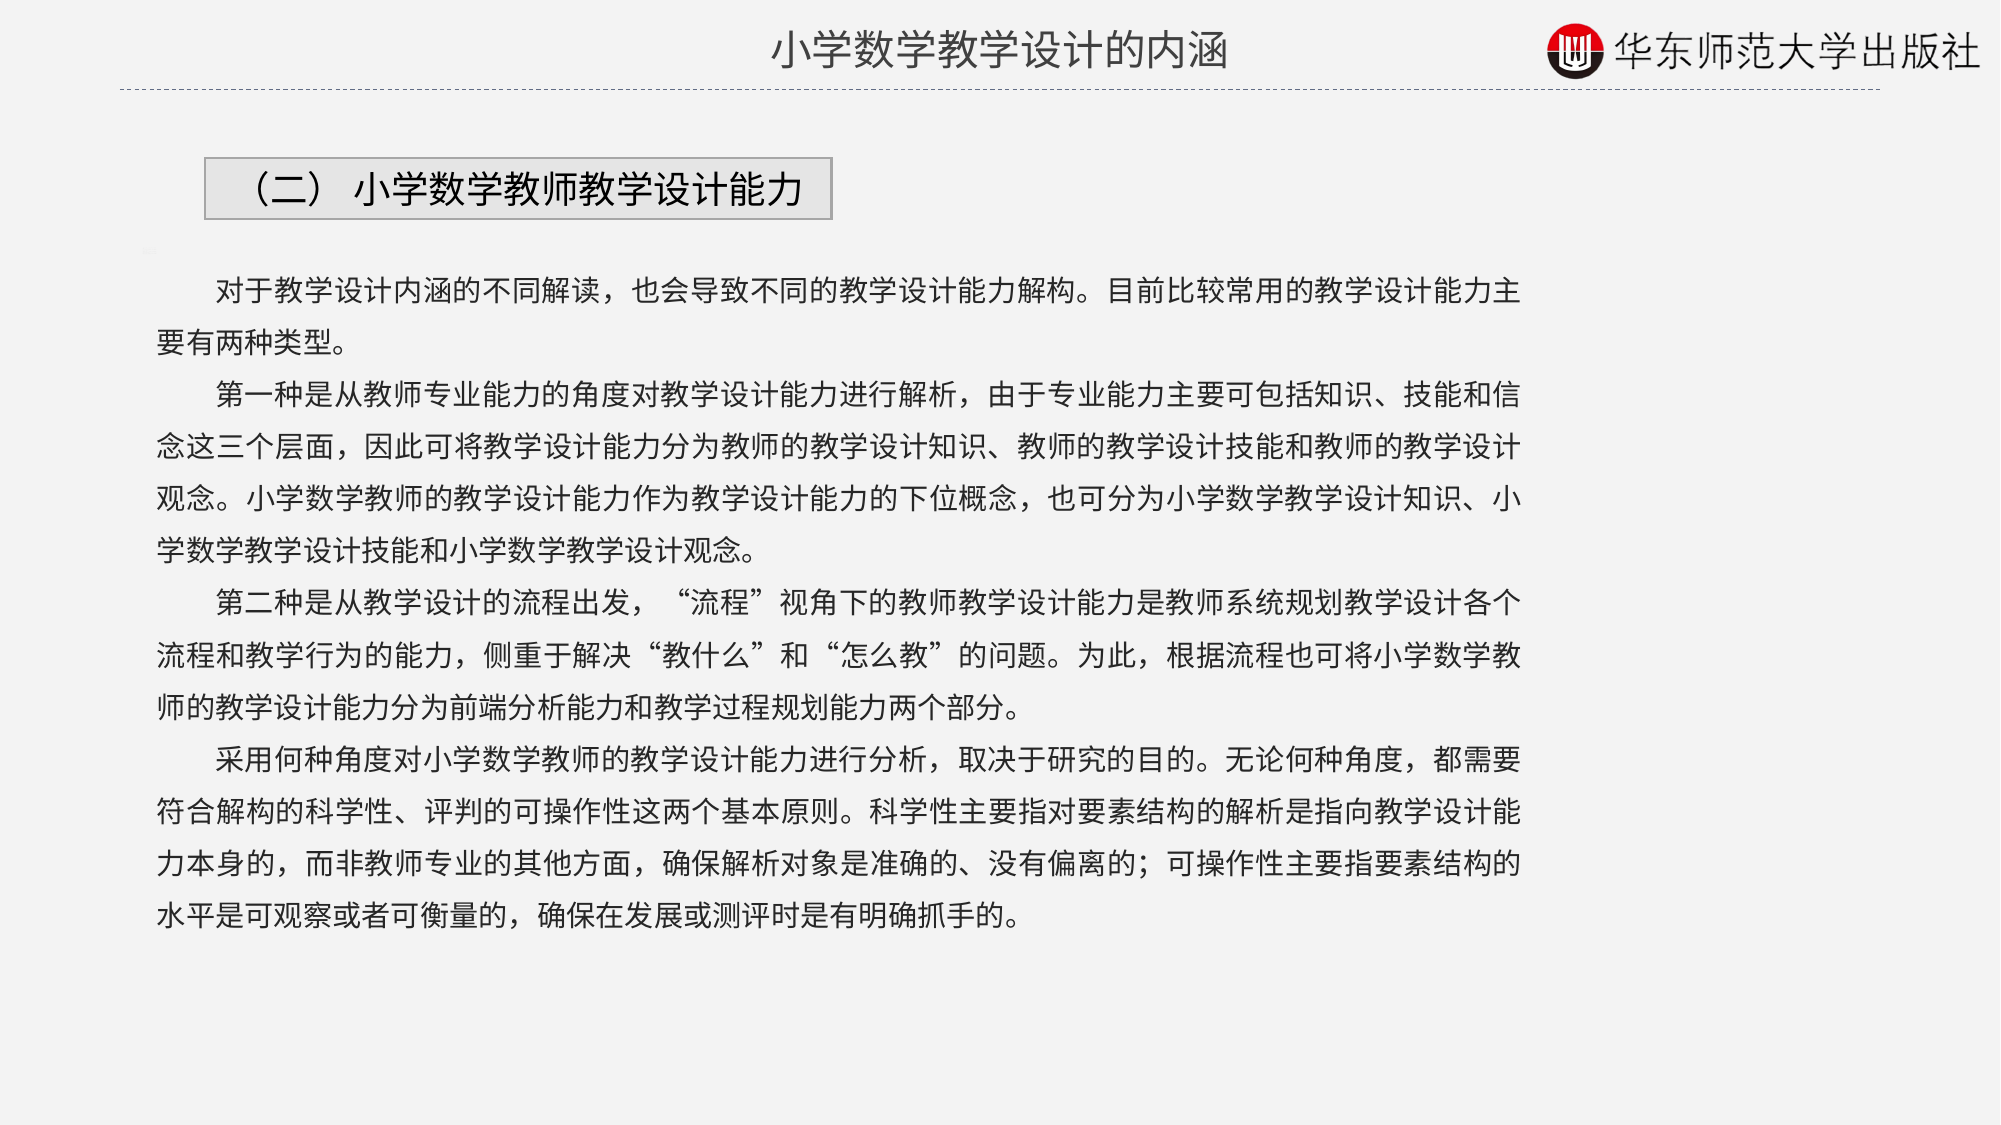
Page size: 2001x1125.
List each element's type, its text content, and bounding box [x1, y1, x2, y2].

text_box 小学数学教学设计的内涵 [680, 23, 1320, 74]
text_box 对于教学设计内涵的不同解读，也会导致不同的教学设计能力解构。目前比较常用的教学设计能力主要有两种类型。 第一种是从教师专业能力的角度对教学设计能力进行解析，由于专业能力主要可包括知识、技能和信念这三个层面，因此可将教学设计能力分为教师的教学设计知识、教师的教学设计技能和教师的教学设计观念。小学数学教师的教学设计能力作为教学设计能力的下位概念，也可分为小学数学教学设计知识、小学数学教学设计技能和小学数学教学设计观念。 第二种是从教学设计的流程出发，“流程”视角下的教师教学设计能力是教师系统规划教学设计各个流程和教学行为的能力，侧重于解决“教什么”和“怎么教”的问题。为此，根据流程也可将小学数学教师的教学设计能力分为前端分析能力和教学过程规划能力两个部分。 采用何种角度对小学数学教师的教学设计能力进行分析，取决于研究的目的。无论何种角度，都需要符合解构的科学性、评判的可操作性这两个基本原则。科学性主要指对要素结构的解析是指向教学设计能力本身的，而非教师专业的其他方面，确保解析对象是准确的、没有偏离的；可操作性主要指要素结构的水平是可观察或者可衡量的，确保在发展或测评时是有明确抓手的。 [142, 247, 1537, 940]
text_box （二） 小学数学教师教学设计能力 [204, 157, 833, 220]
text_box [1536, 13, 1989, 83]
